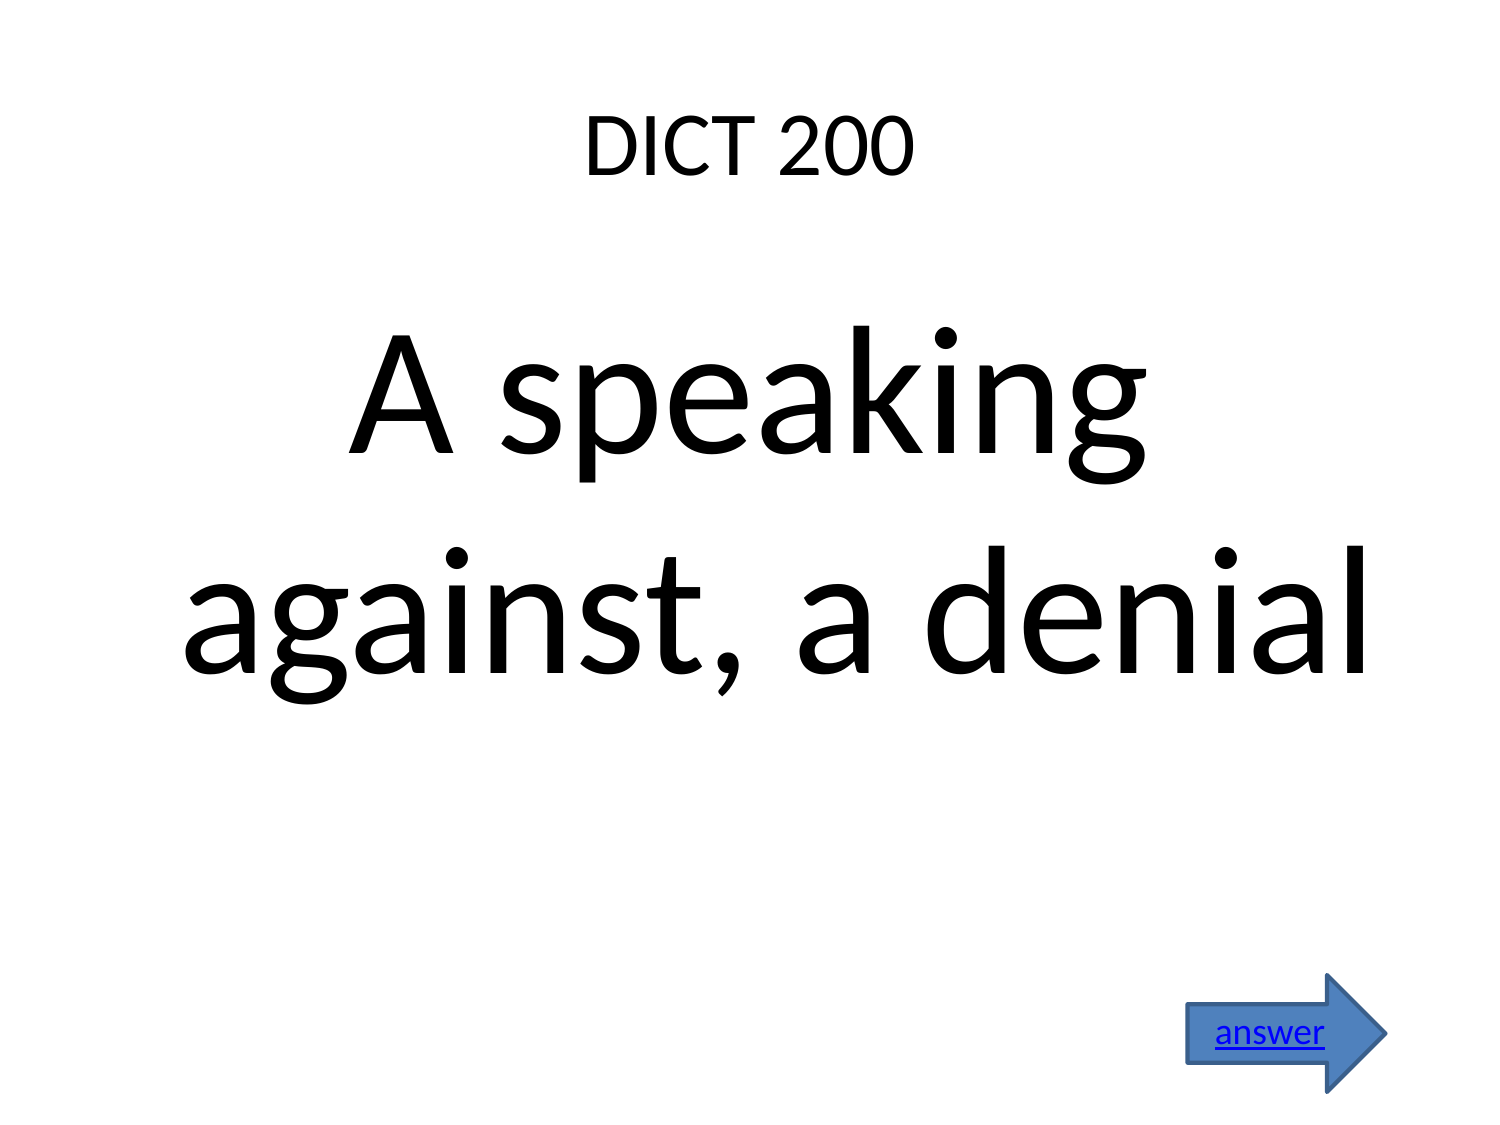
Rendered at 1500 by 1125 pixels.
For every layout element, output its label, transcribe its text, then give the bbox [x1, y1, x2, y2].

title DICT 200 [75, 45, 1425, 233]
text_box [1185, 1002, 1362, 1094]
list A speaking against, a denial [75, 262, 1425, 1005]
text_box answer [1200, 999, 1400, 1060]
text_box [1324, 973, 1354, 999]
